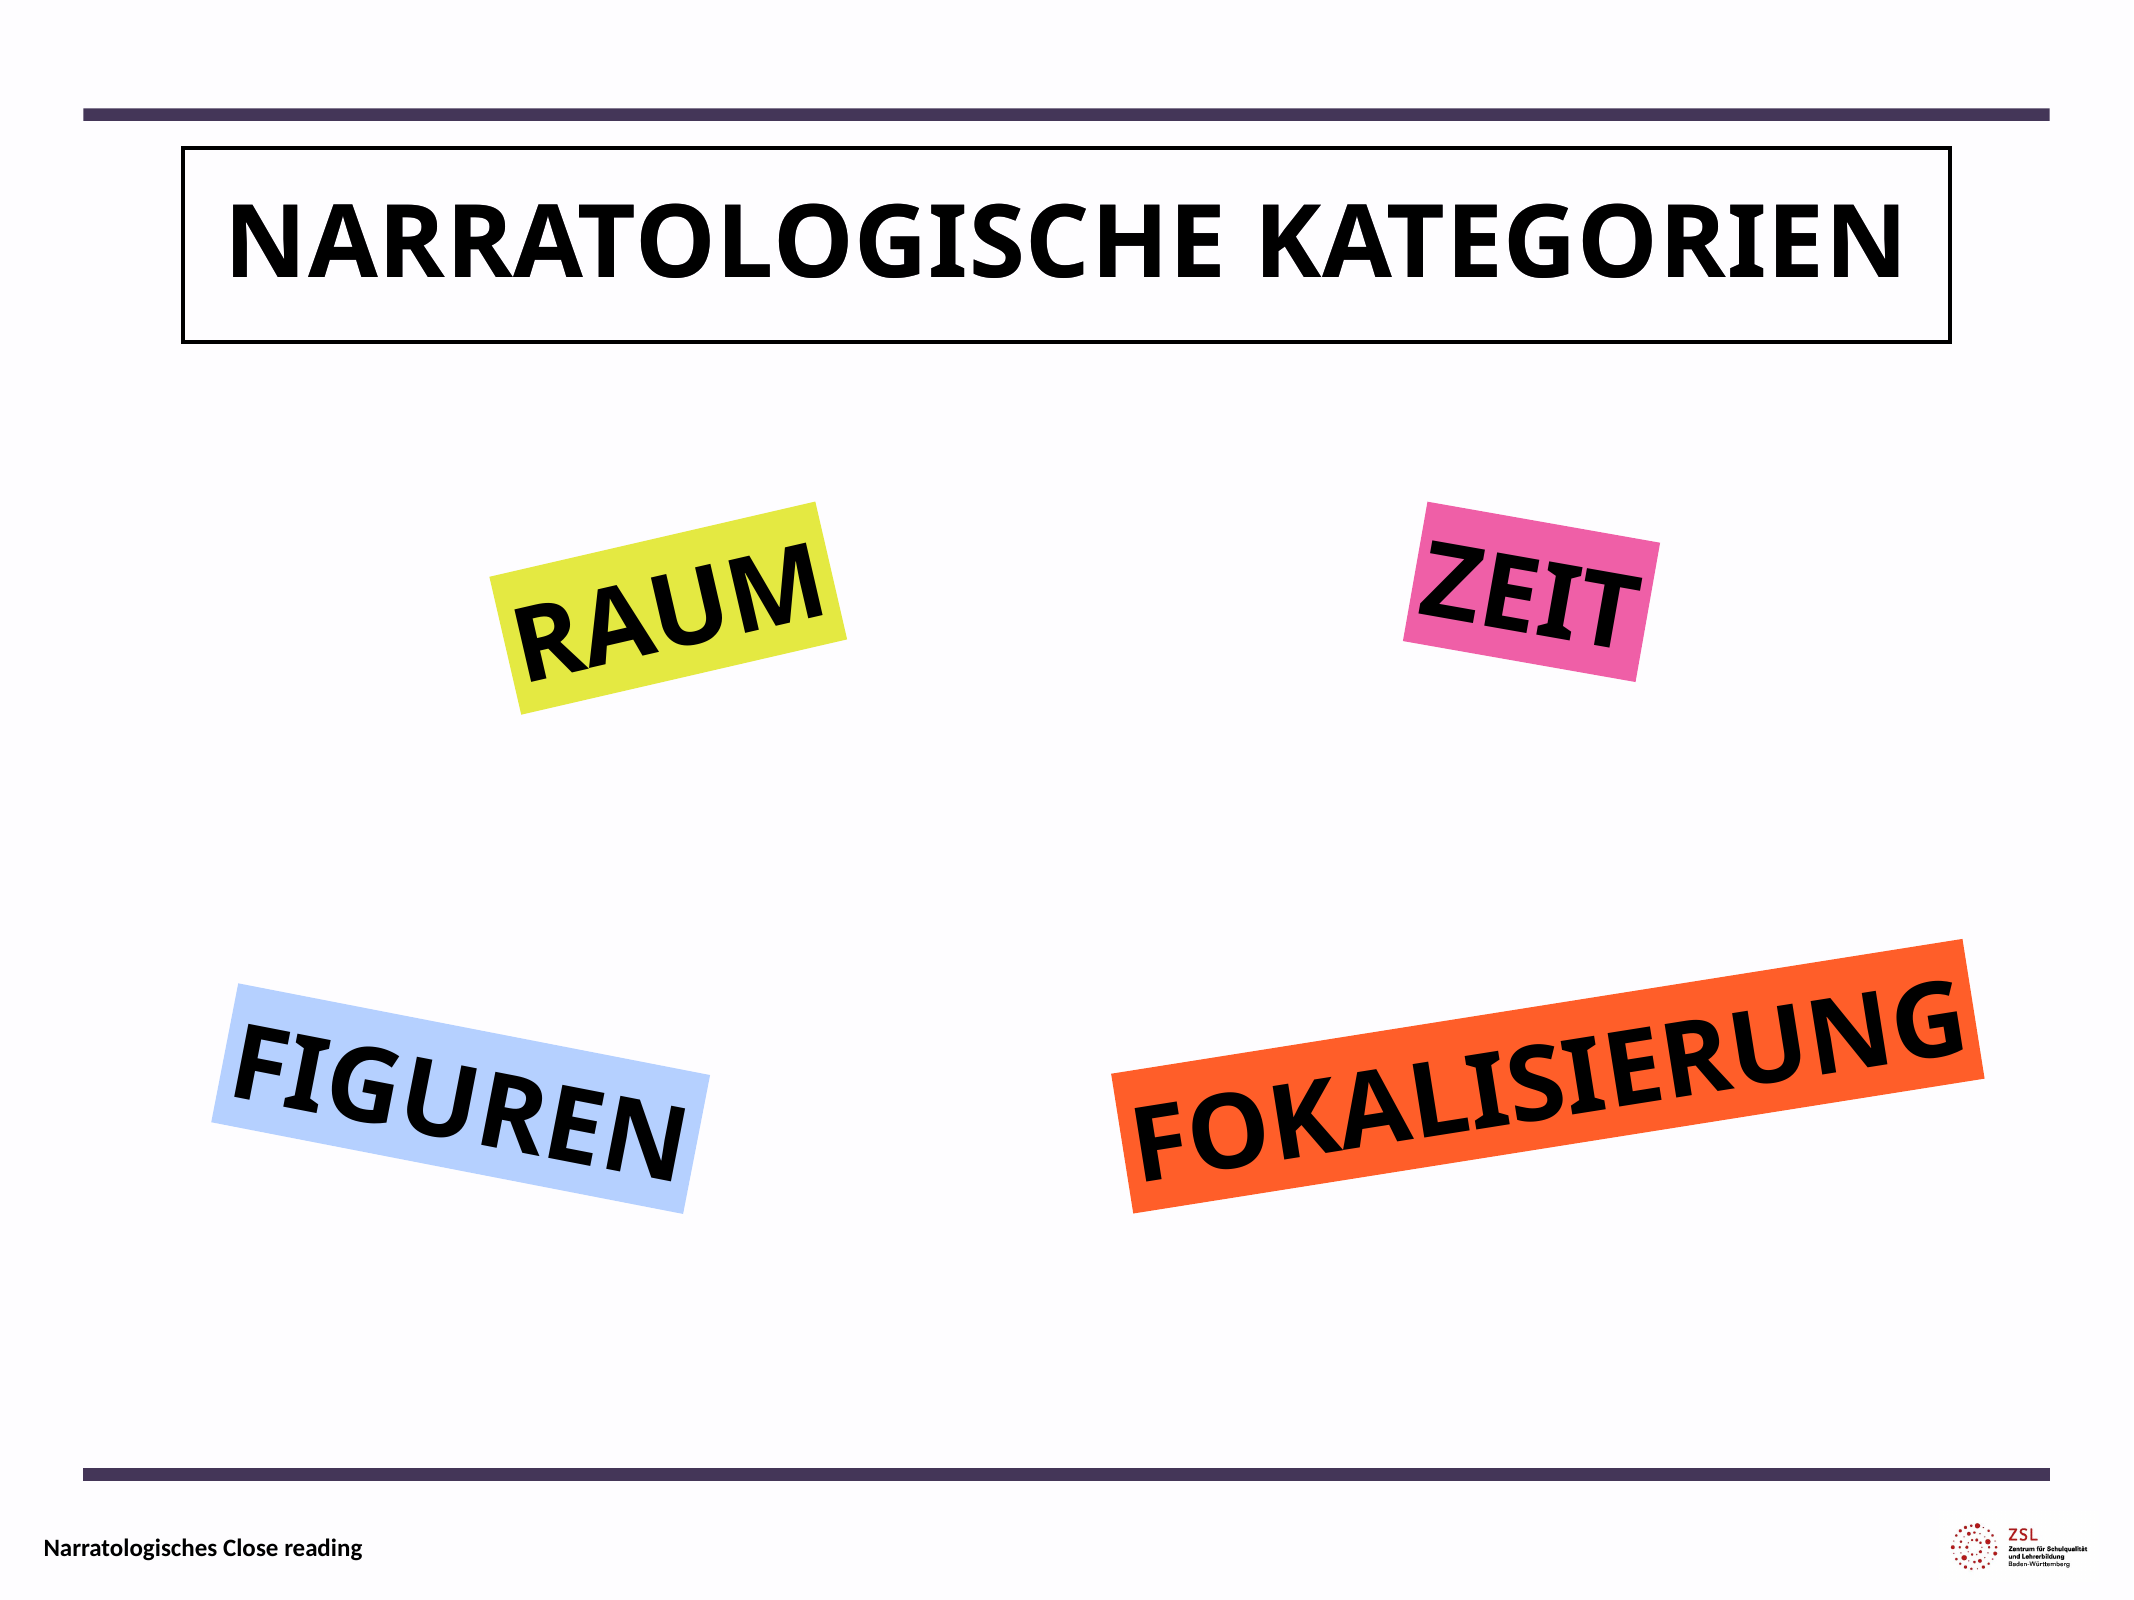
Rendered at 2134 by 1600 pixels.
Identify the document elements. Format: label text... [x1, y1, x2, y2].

text_box FIGUREN [211, 983, 711, 1214]
text_box FOKALISIERUNG [1111, 938, 1985, 1214]
picture [1938, 1510, 2099, 1582]
text_box ZEIT [1402, 501, 1661, 683]
text_box Narratologisches Close reading [35, 1522, 372, 1570]
text_box narratologische kategorien [183, 147, 1950, 342]
text_box RAUM [489, 501, 848, 715]
